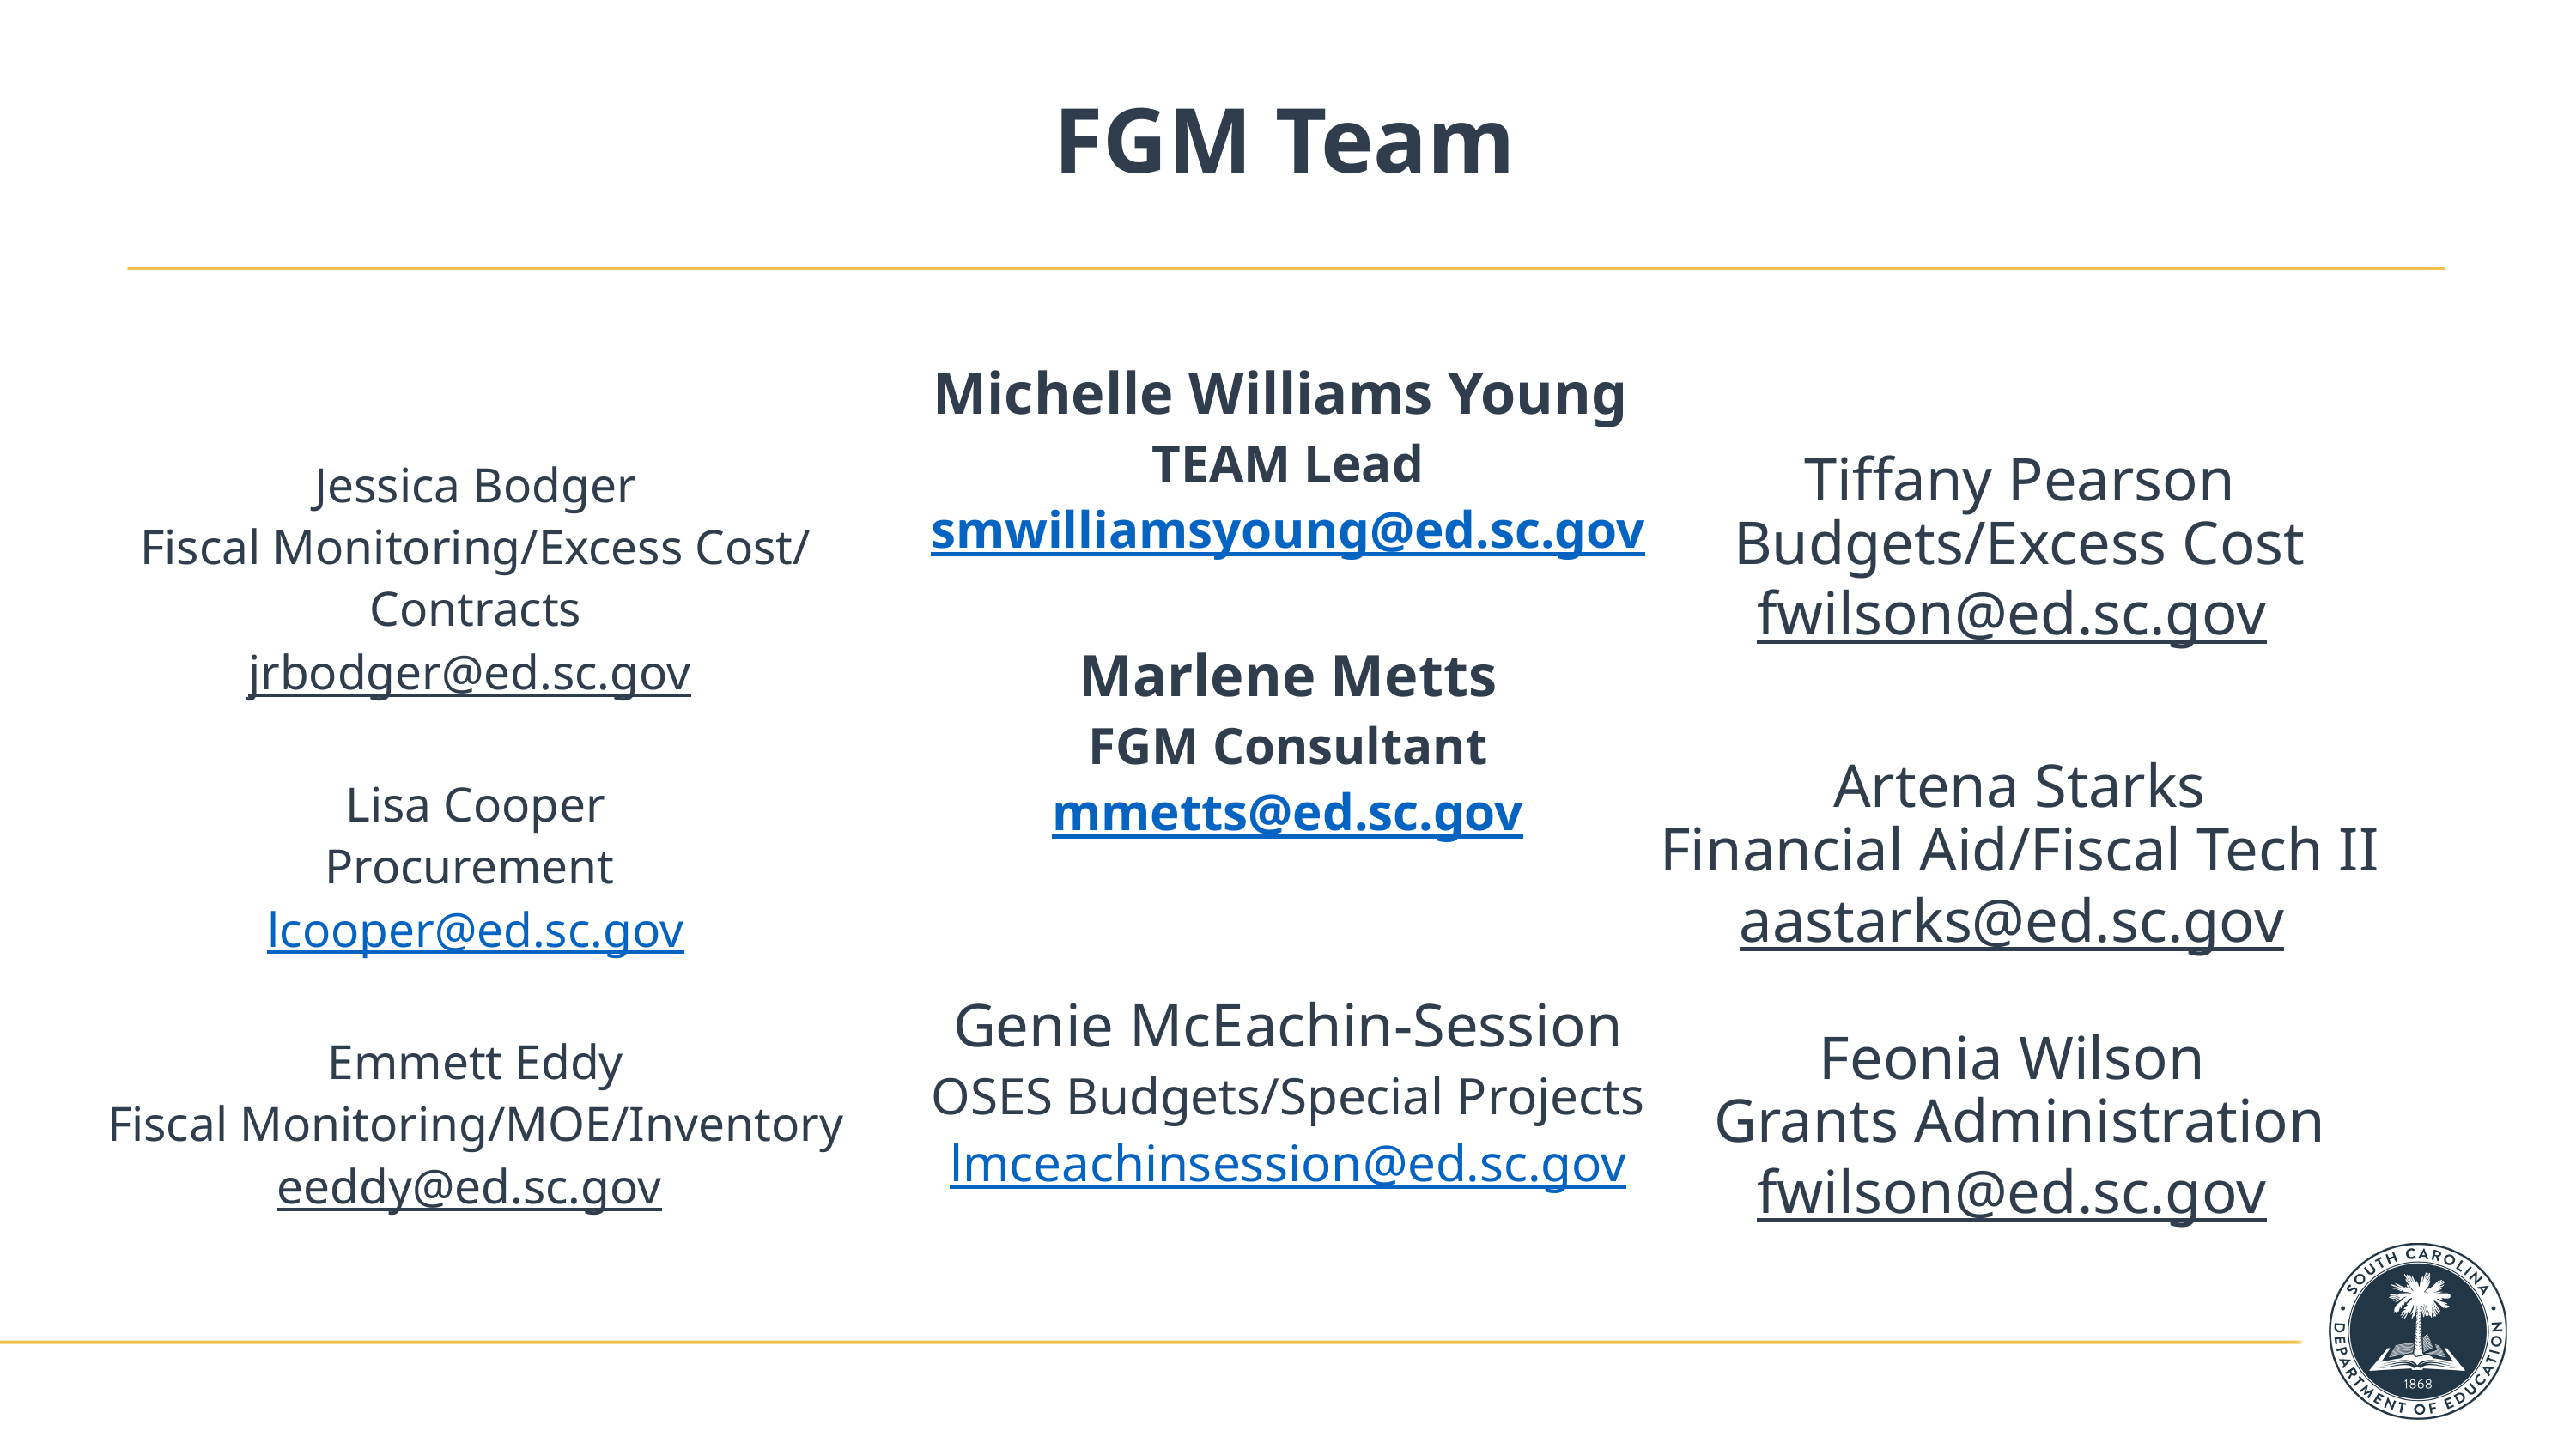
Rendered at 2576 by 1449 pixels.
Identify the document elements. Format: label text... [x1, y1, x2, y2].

picture [2482, 1243, 2507, 1420]
list [1692, 343, 2440, 1234]
text_box Tiffany Pearson Budgets/Excess Cost fwilson@ed.sc.gov Artena Starks Financial Aid/Fiscal Tech II aastarks@ed.sc.gov Feonia Wilson Grants Administration fwilson@ed.sc.gov [1557, 231, 2482, 1449]
list Jessica Bodger Fiscal Monitoring/Excess Cost/ Contracts jrbodger@ed.sc.gov Lisa Cooper Procurement lcooper@ed.sc.gov Emmett Eddy Fiscal Monitoring/MOE/Inventory eeddy@ed.sc.gov [37, 284, 914, 1272]
list Michelle Williams Young TEAM Lead smwilliamsyoung@ed.sc.gov Marlene Metts FGM Consultant mmetts@ed.sc.gov Genie McEachin-Session OSES Budgets/Special Projects lmceachinsession@ed.sc.gov [914, 343, 1557, 1256]
title FGM Team [129, 76, 2440, 232]
